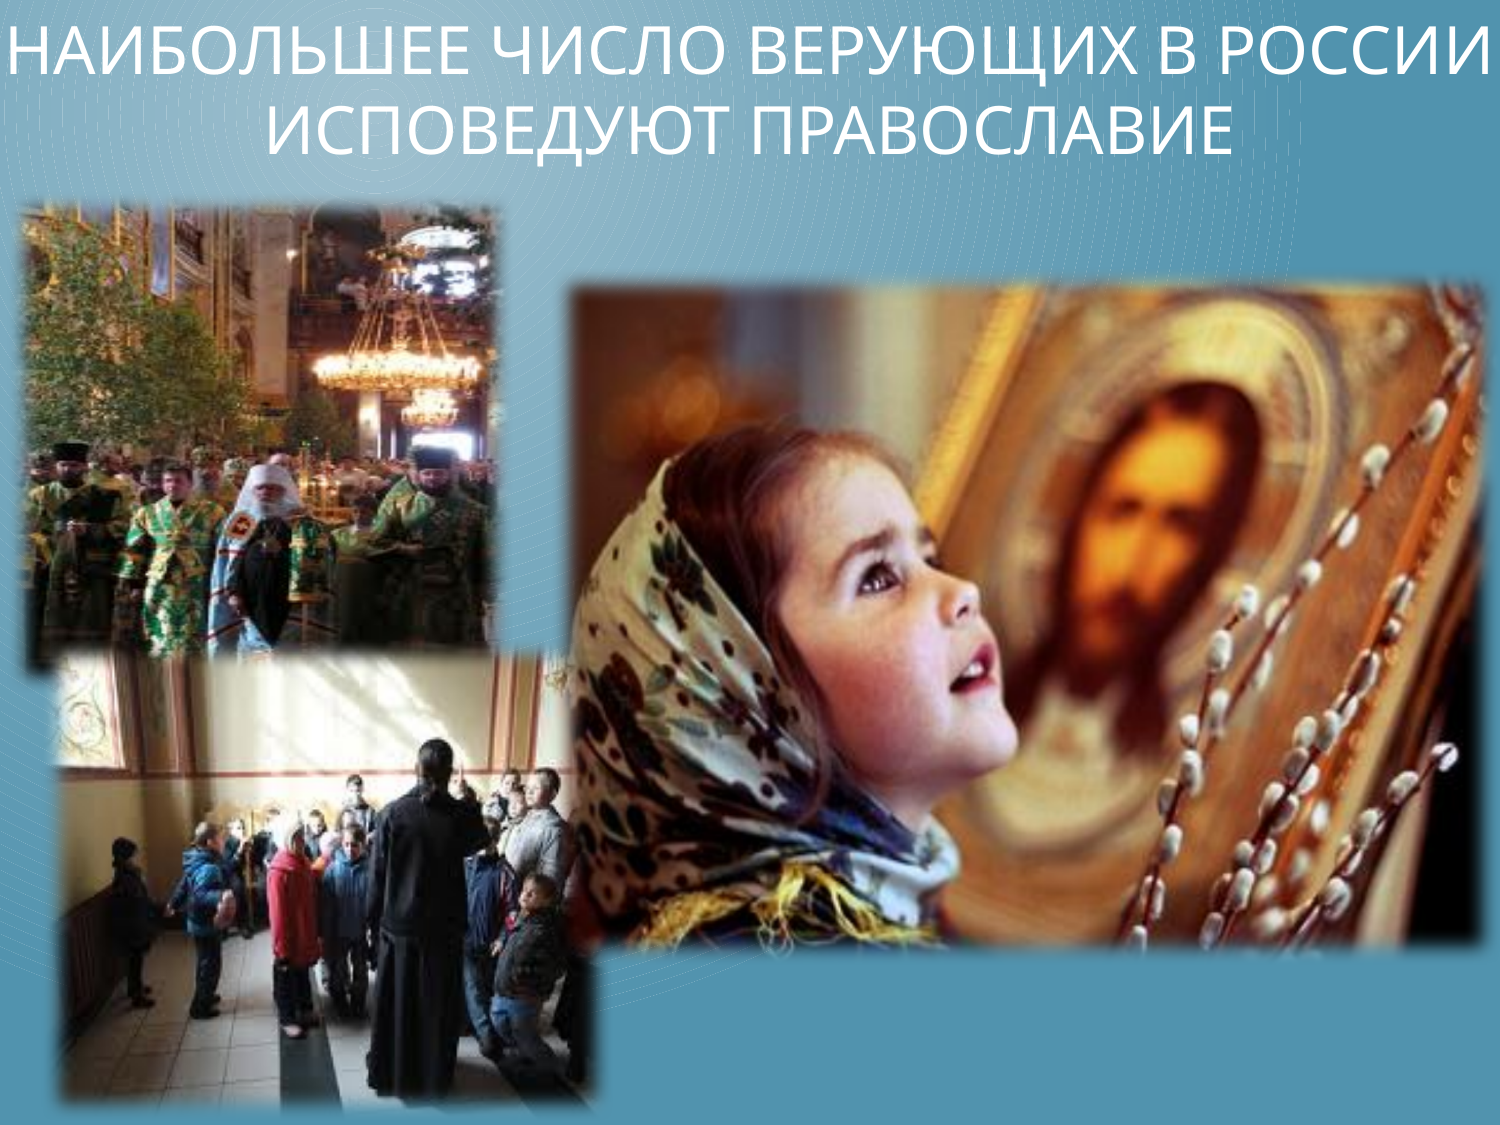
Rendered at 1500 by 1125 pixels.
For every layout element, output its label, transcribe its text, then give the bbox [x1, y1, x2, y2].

title Наибольшее число верующих в России исповедуют православие [0, 0, 1500, 209]
picture [6, 191, 1500, 1122]
